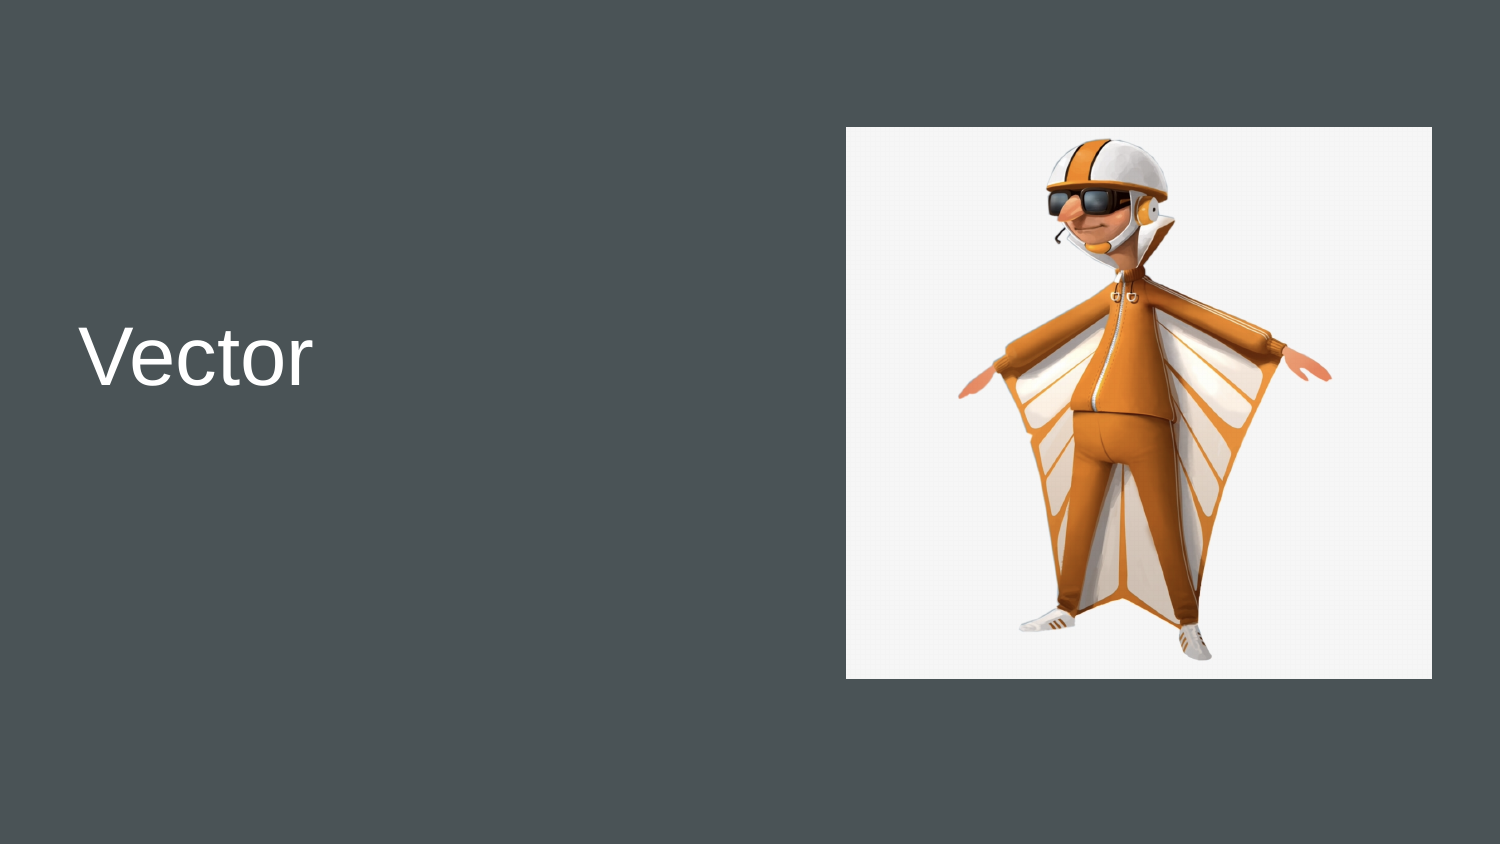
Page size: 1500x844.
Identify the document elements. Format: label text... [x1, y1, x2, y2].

list Vector [68, 292, 846, 514]
picture [846, 127, 1432, 679]
